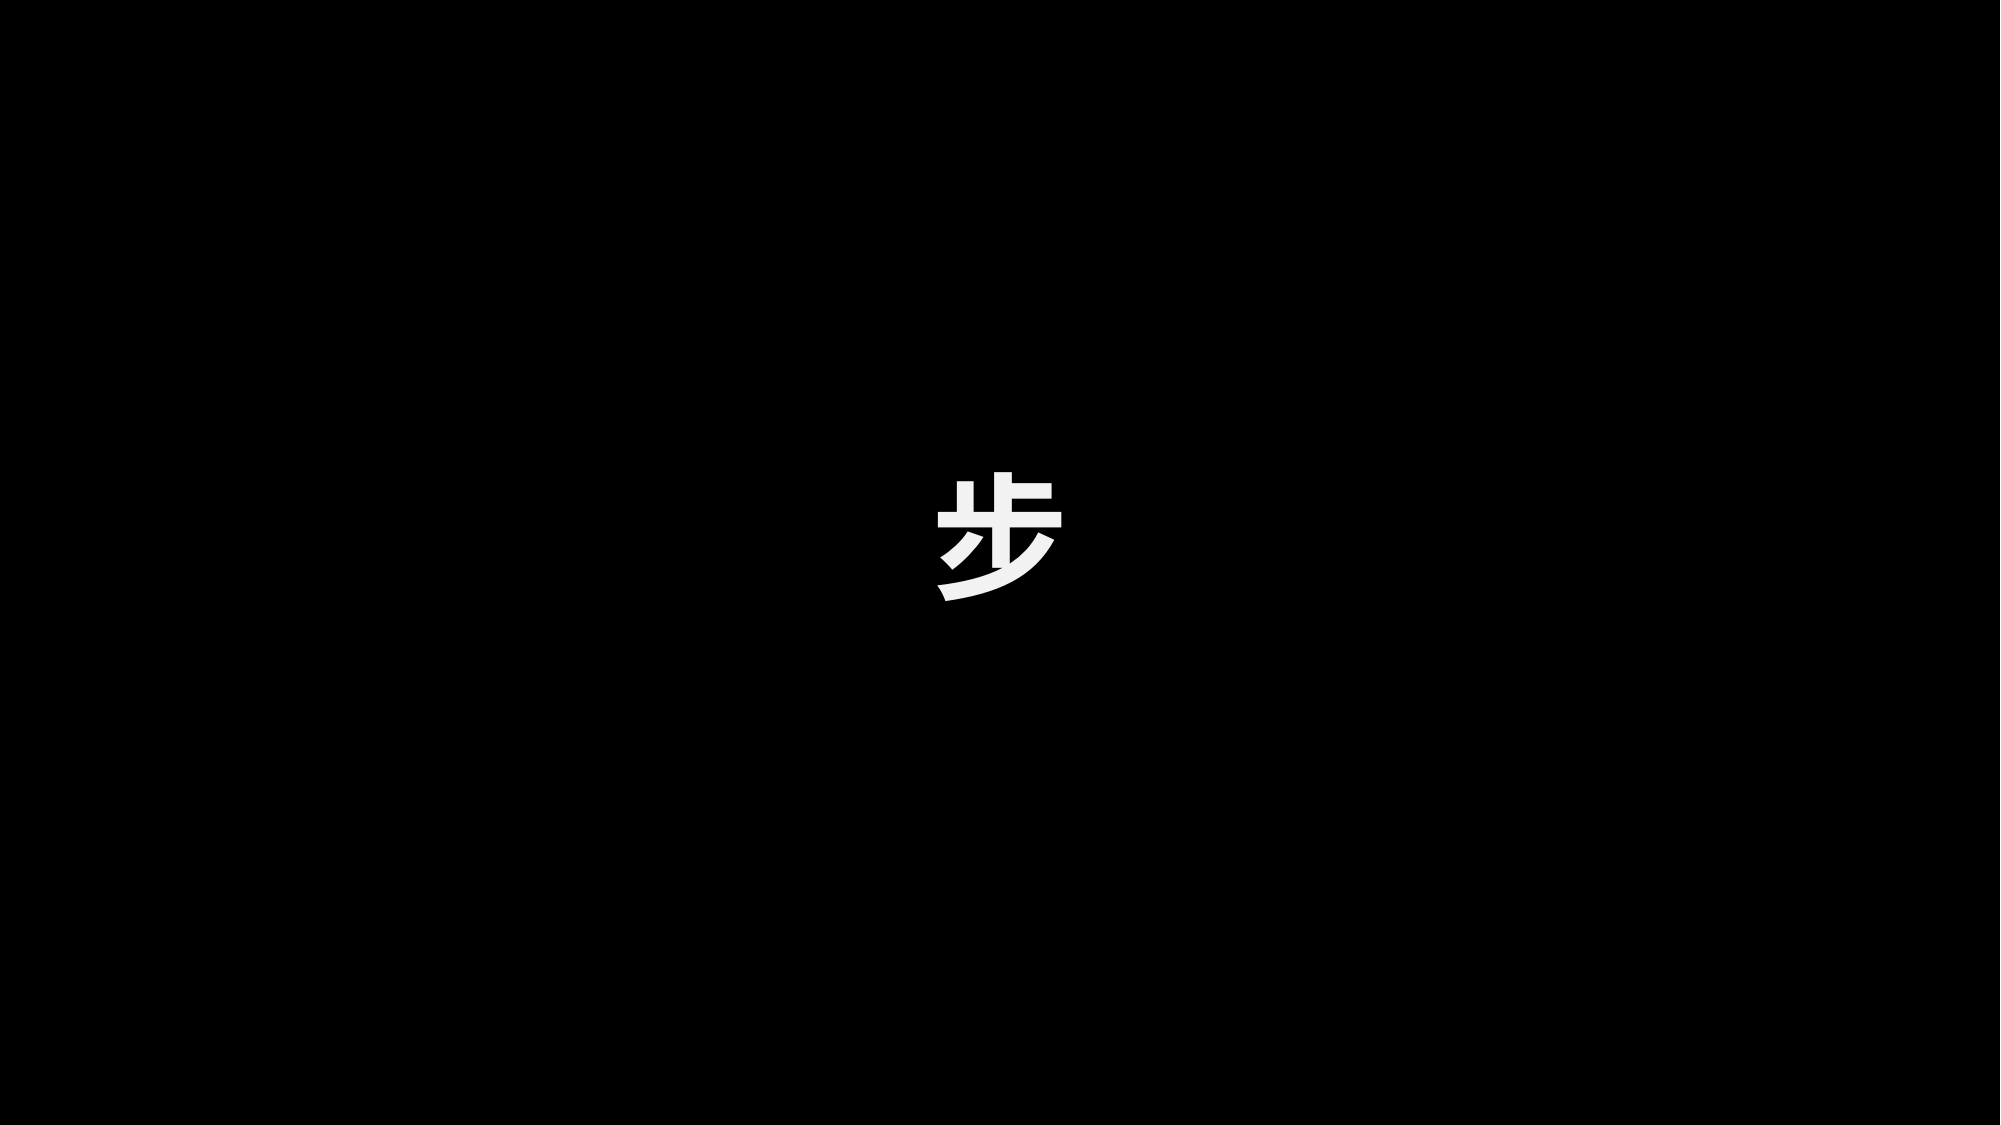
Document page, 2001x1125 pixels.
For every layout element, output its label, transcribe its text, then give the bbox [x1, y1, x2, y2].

text_box 步 [931, 452, 1069, 618]
